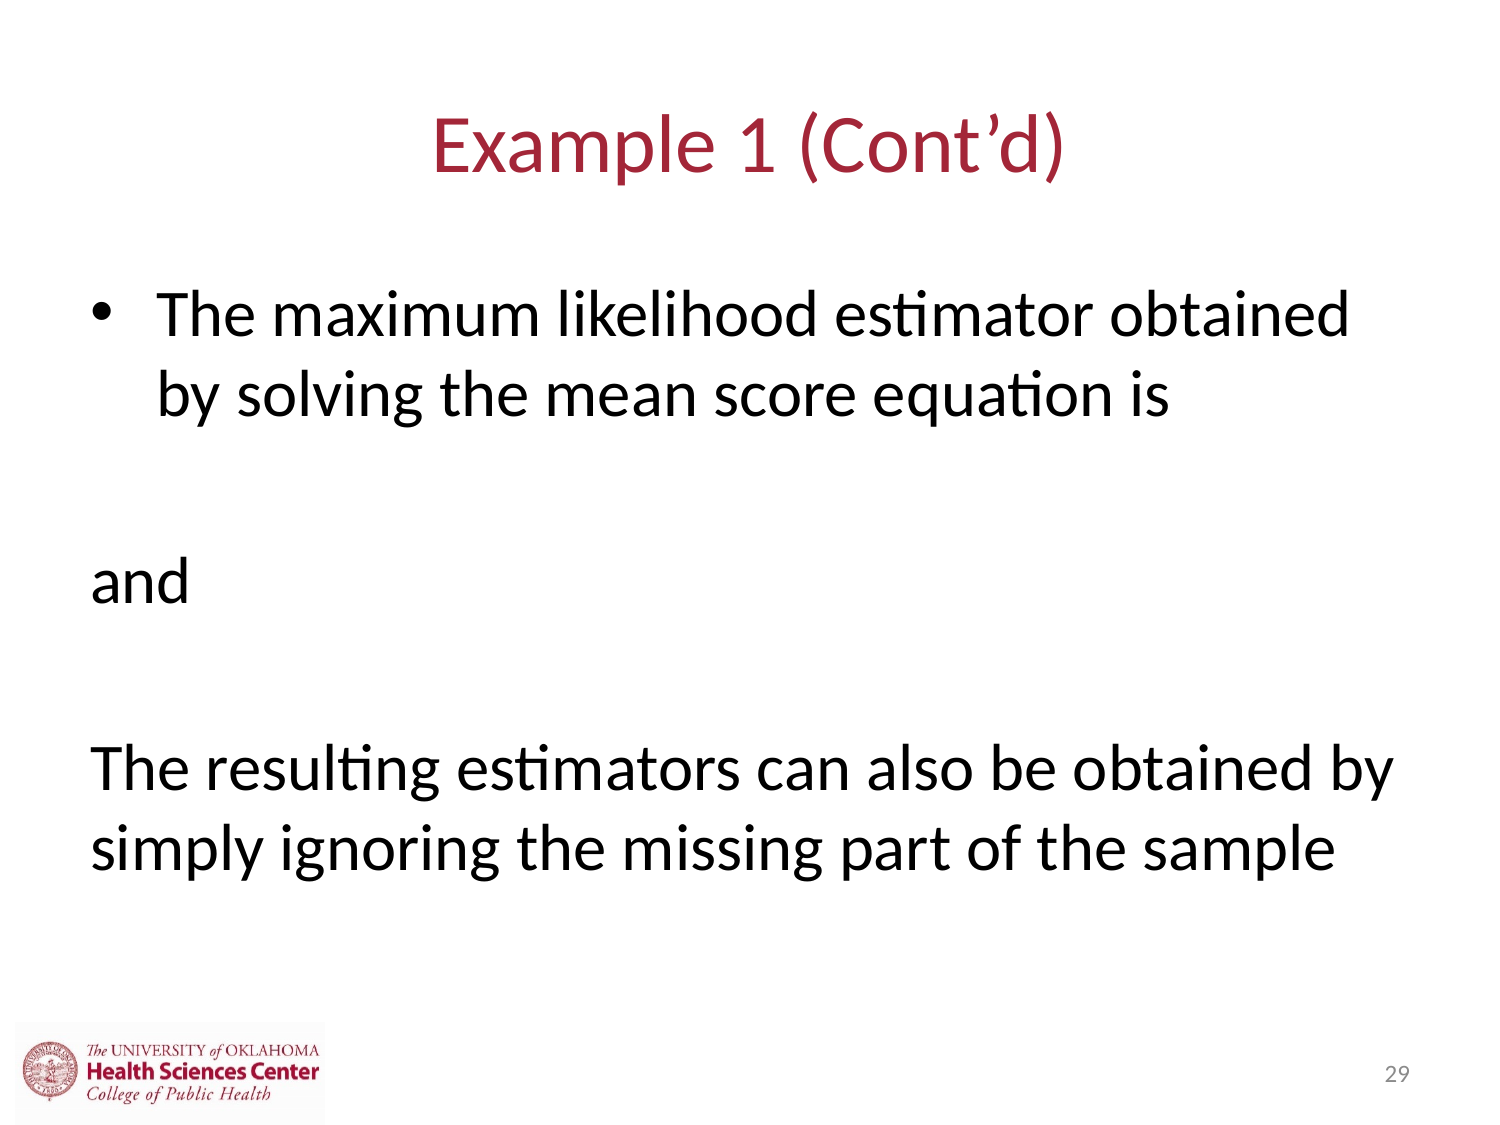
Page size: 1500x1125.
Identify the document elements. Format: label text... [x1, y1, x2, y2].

slide_number 29 [1074, 1042, 1425, 1103]
picture [15, 1022, 325, 1125]
title Example 1 (Cont’d) [75, 45, 1425, 233]
